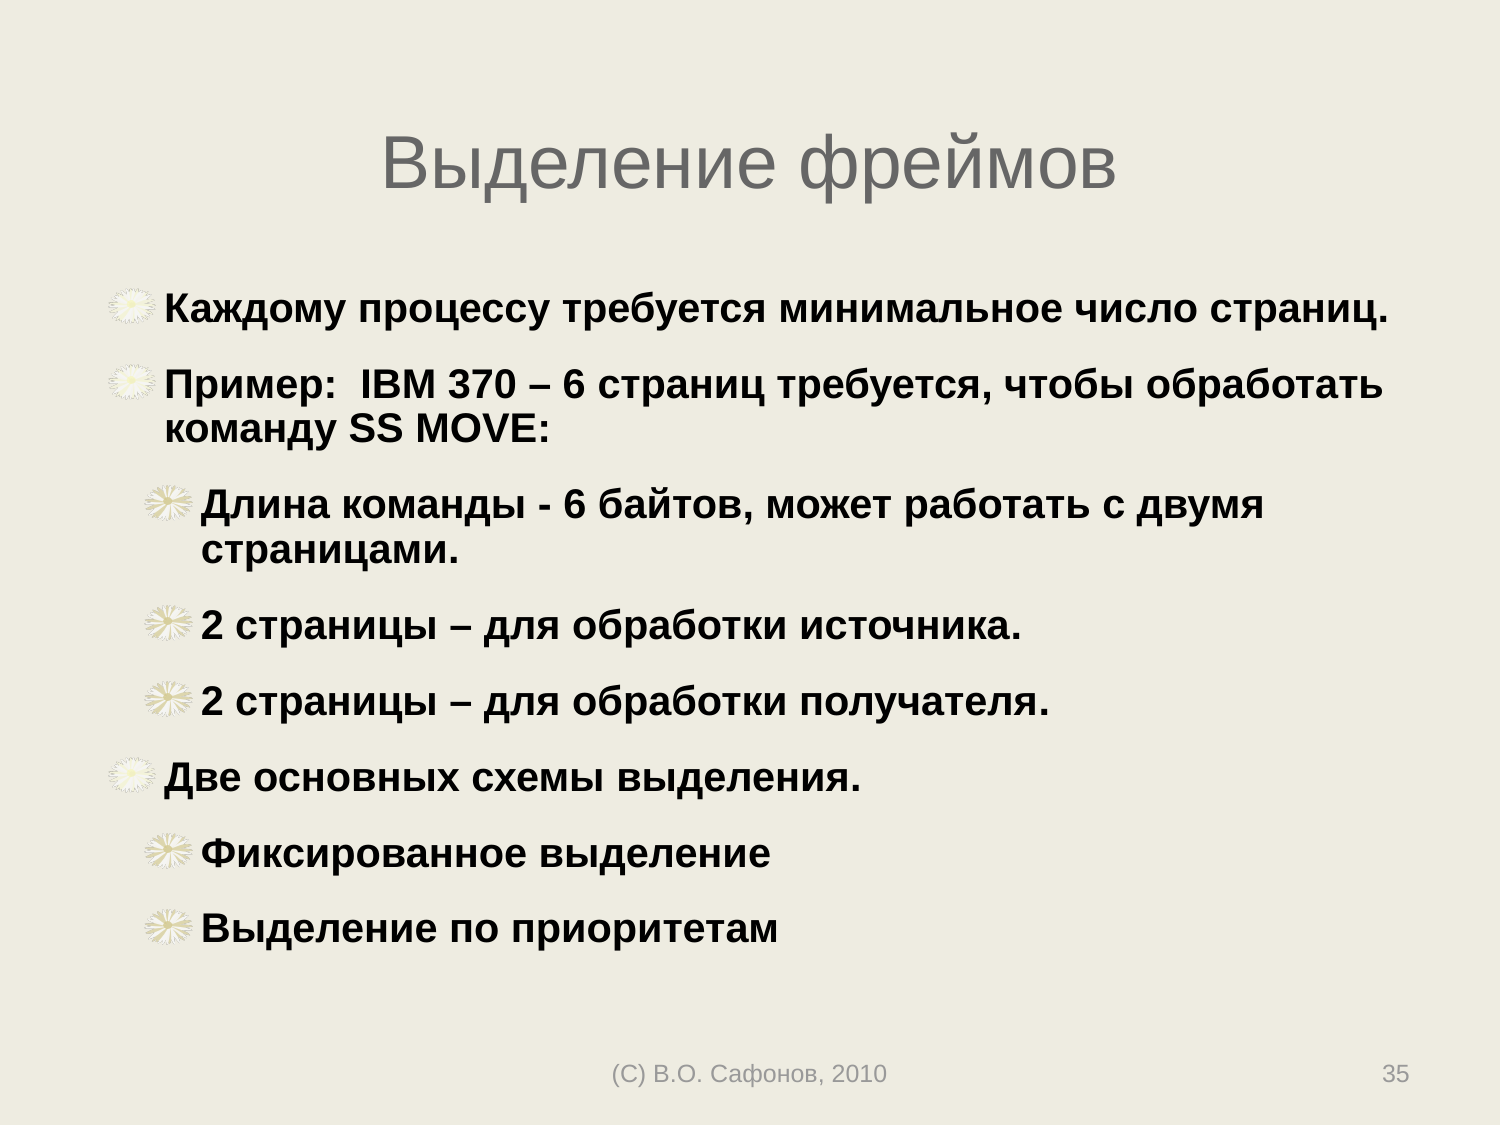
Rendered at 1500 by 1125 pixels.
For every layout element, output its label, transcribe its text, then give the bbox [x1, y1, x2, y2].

list Каждому процессу требуется минимальное число страниц. Пример: IBM 370 – 6 страниц требуется, чтобы обработать команду SS MOVE: Длина команды - 6 байтов, может работать с двумя страницами. 2 страницы – для обработки источника. 2 страницы – для обработки получателя. Две основных схемы выделения. Фиксированное выделение Выделение по приоритетам [93, 278, 1407, 967]
picture [144, 909, 193, 945]
slide_number 35 [1074, 1042, 1425, 1103]
picture [108, 288, 156, 324]
picture [144, 605, 193, 641]
footer (C) В.О. Сафонов, 2010 [512, 1042, 988, 1103]
picture [108, 757, 156, 793]
picture [144, 681, 193, 717]
picture [144, 485, 193, 521]
title Выделение фреймов [74, 49, 1426, 268]
picture [144, 833, 193, 869]
picture [108, 364, 156, 400]
